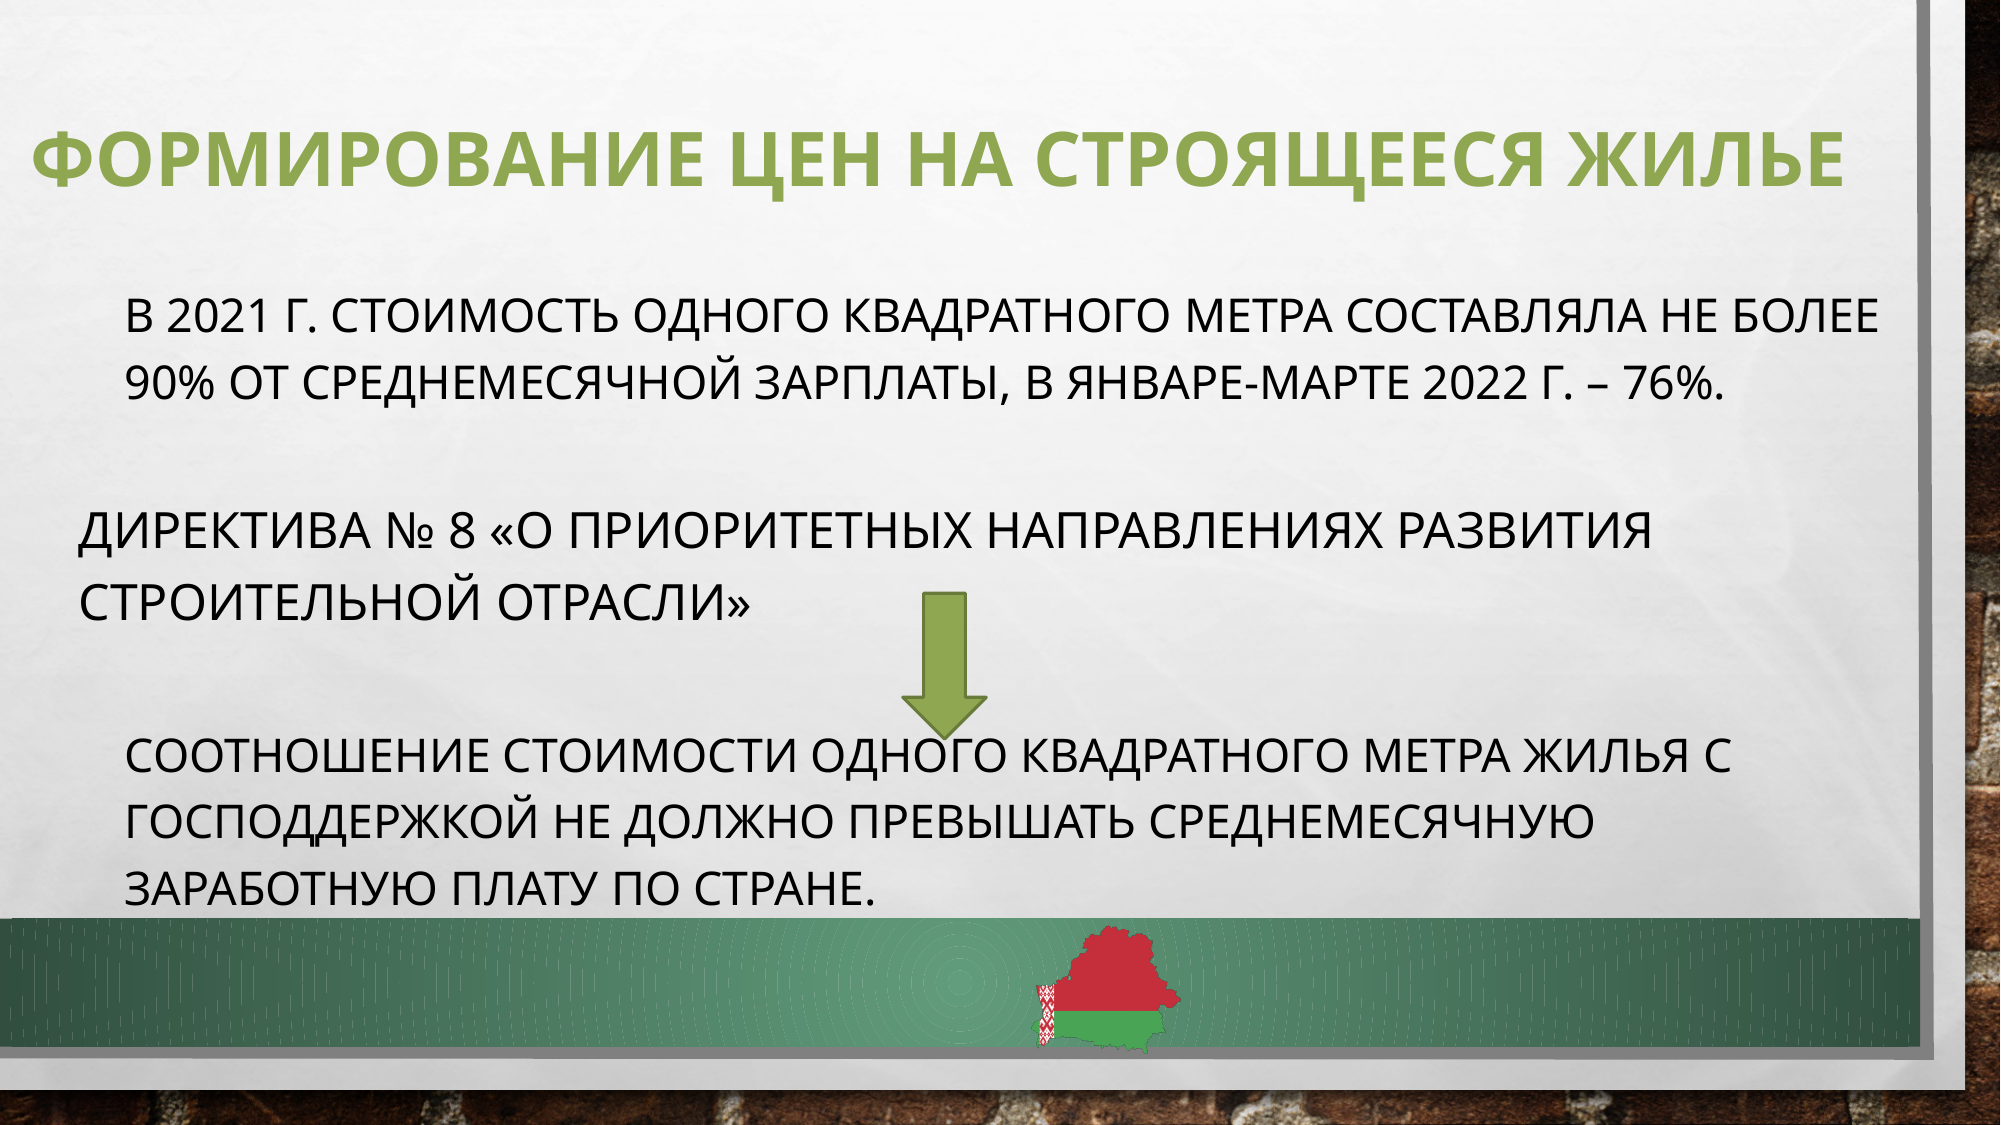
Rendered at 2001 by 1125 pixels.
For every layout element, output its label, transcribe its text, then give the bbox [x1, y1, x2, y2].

text_box Директива № 8 «О приоритетных направлениях развития строительной отрасли» [63, 449, 1909, 667]
title Формирование цен на строящееся жилье [15, 112, 1909, 302]
list В 2021 г. стоимость одного квадратного метра составляла не более 90% от среднемесячной зарплаты, в январе-марте 2022 г. – 76%. [109, 233, 1909, 449]
text_box соотношение стоимости одного квадратного метра жилья с господдержкой не должно превышать среднемесячную заработную плату по стране. [109, 706, 1909, 923]
picture [1031, 924, 1181, 1055]
picture [0, 0, 2000, 1125]
text_box [901, 591, 988, 706]
